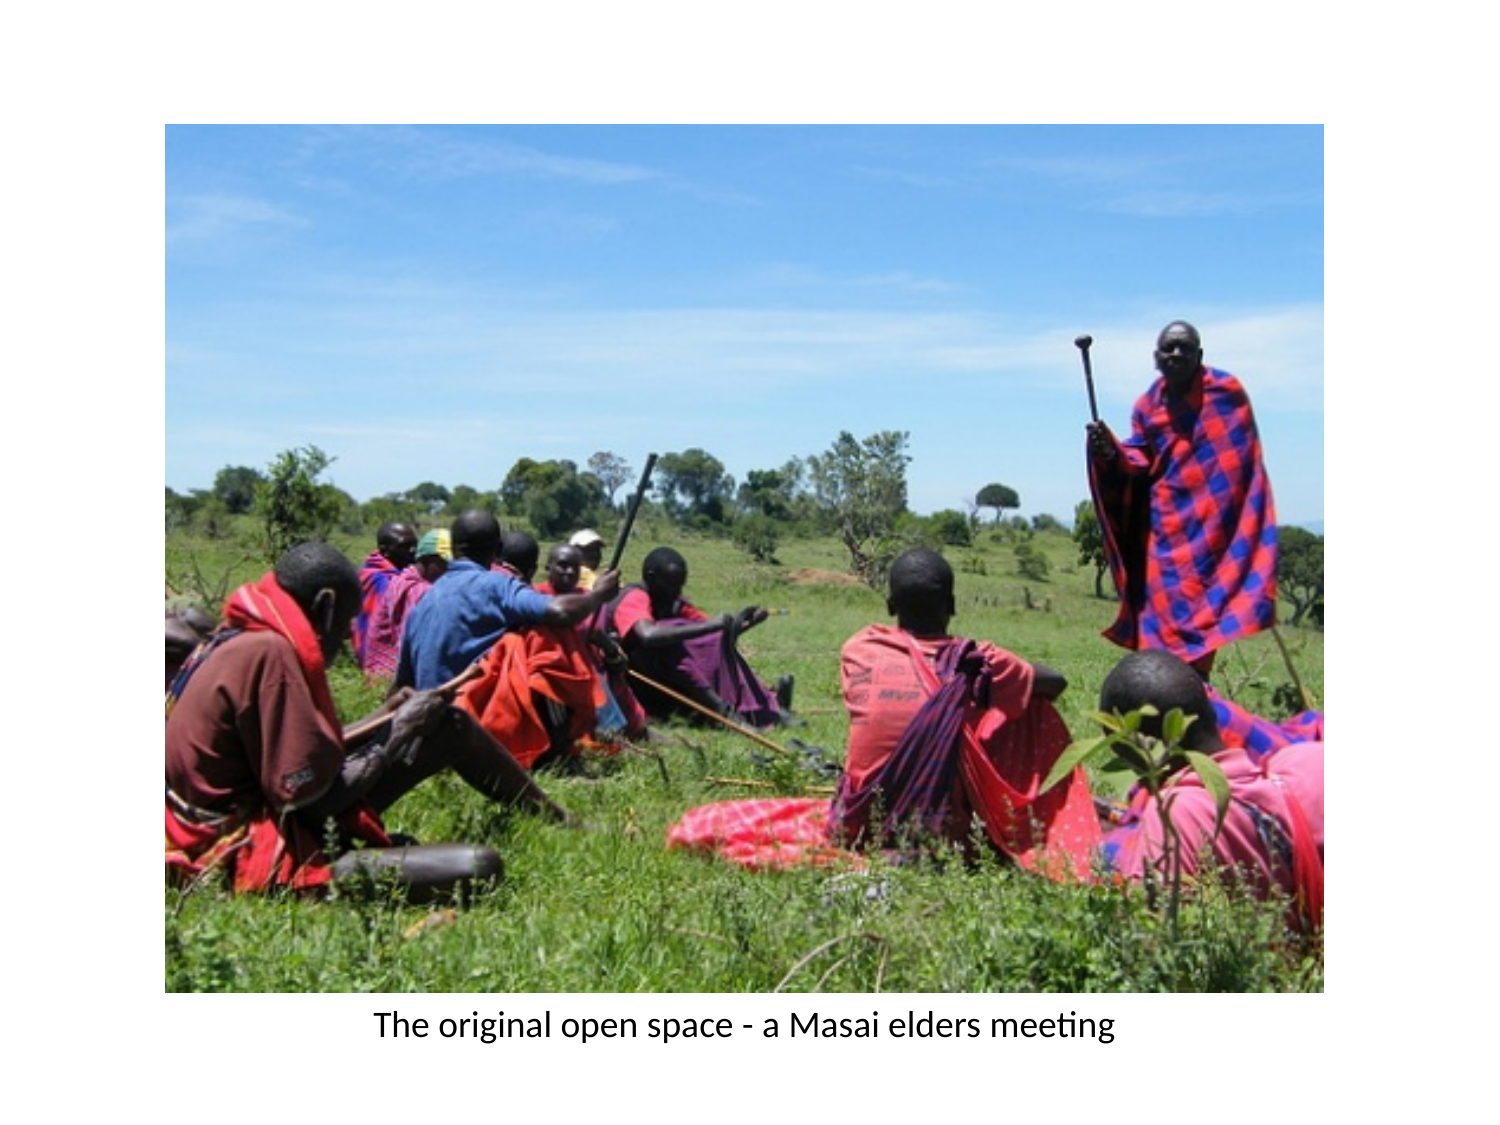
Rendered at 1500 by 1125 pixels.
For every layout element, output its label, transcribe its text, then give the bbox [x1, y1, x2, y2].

text_box The original open space - a Masai elders meeting [165, 999, 1324, 1052]
picture [165, 124, 1324, 993]
